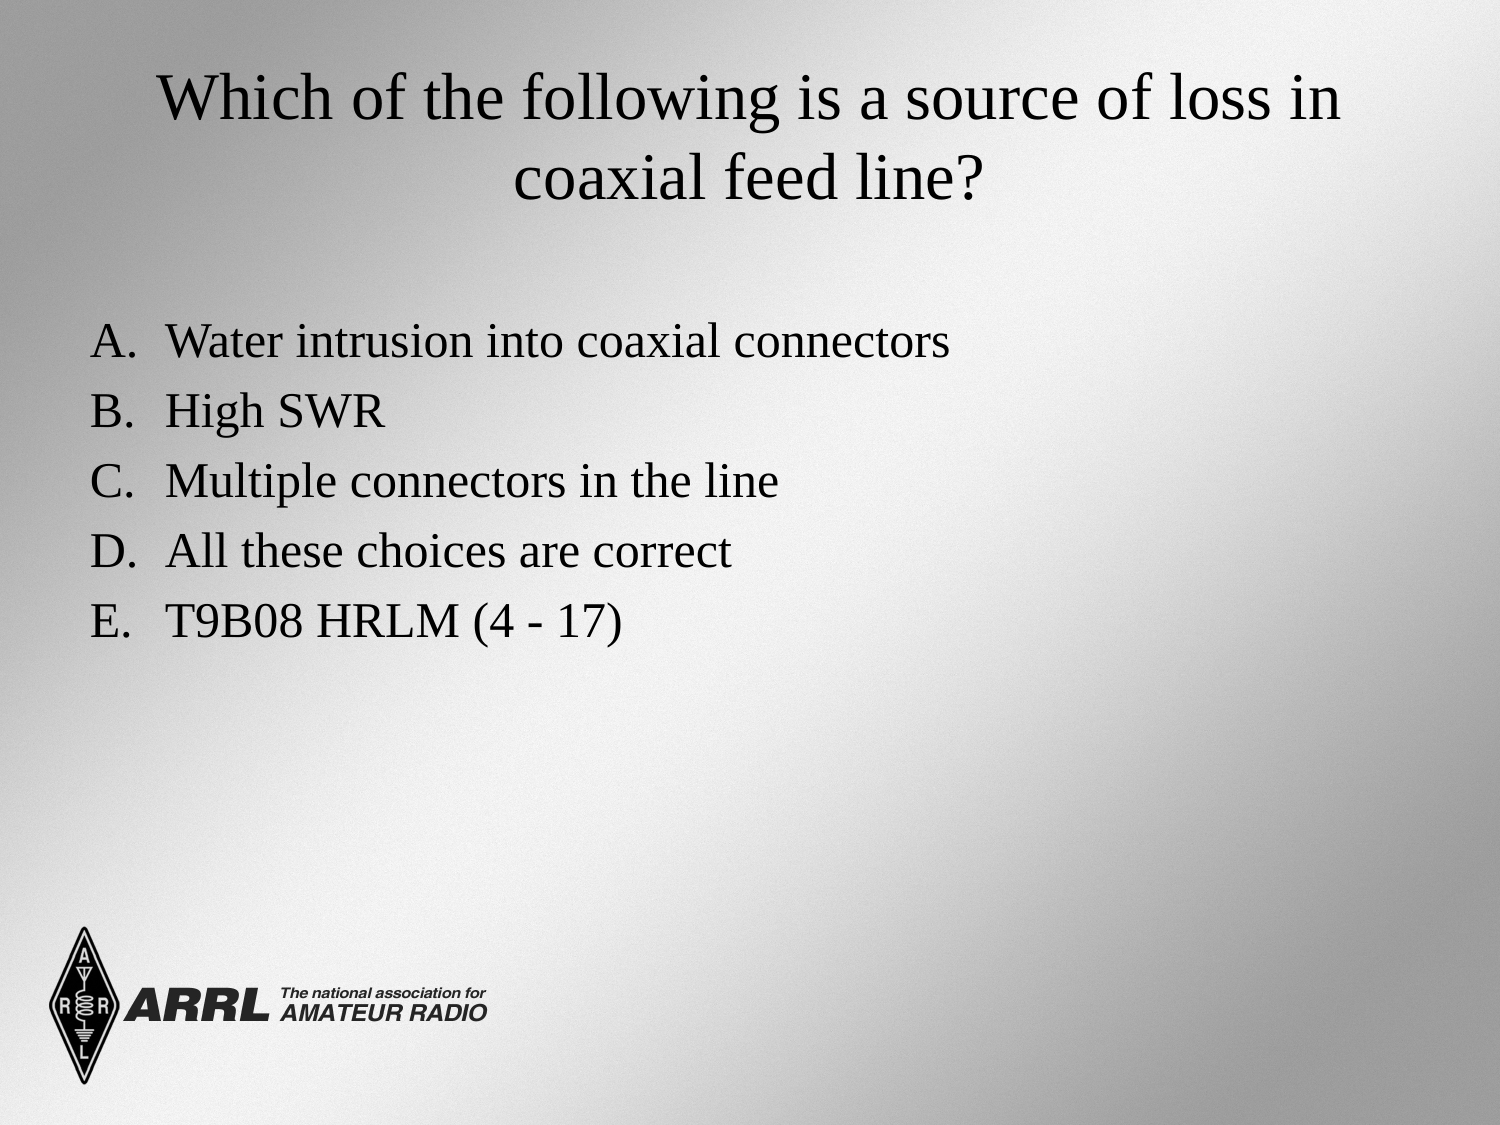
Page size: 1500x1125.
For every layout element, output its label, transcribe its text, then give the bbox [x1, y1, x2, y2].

picture [0, 0, 1500, 1125]
list Water intrusion into coaxial connectors High SWR Multiple connectors in the line All these choices are correct T9B08 HRLM (4 - 17) [75, 299, 1425, 1005]
title Which of the following is a source of loss in coaxial feed line? [75, 45, 1425, 233]
